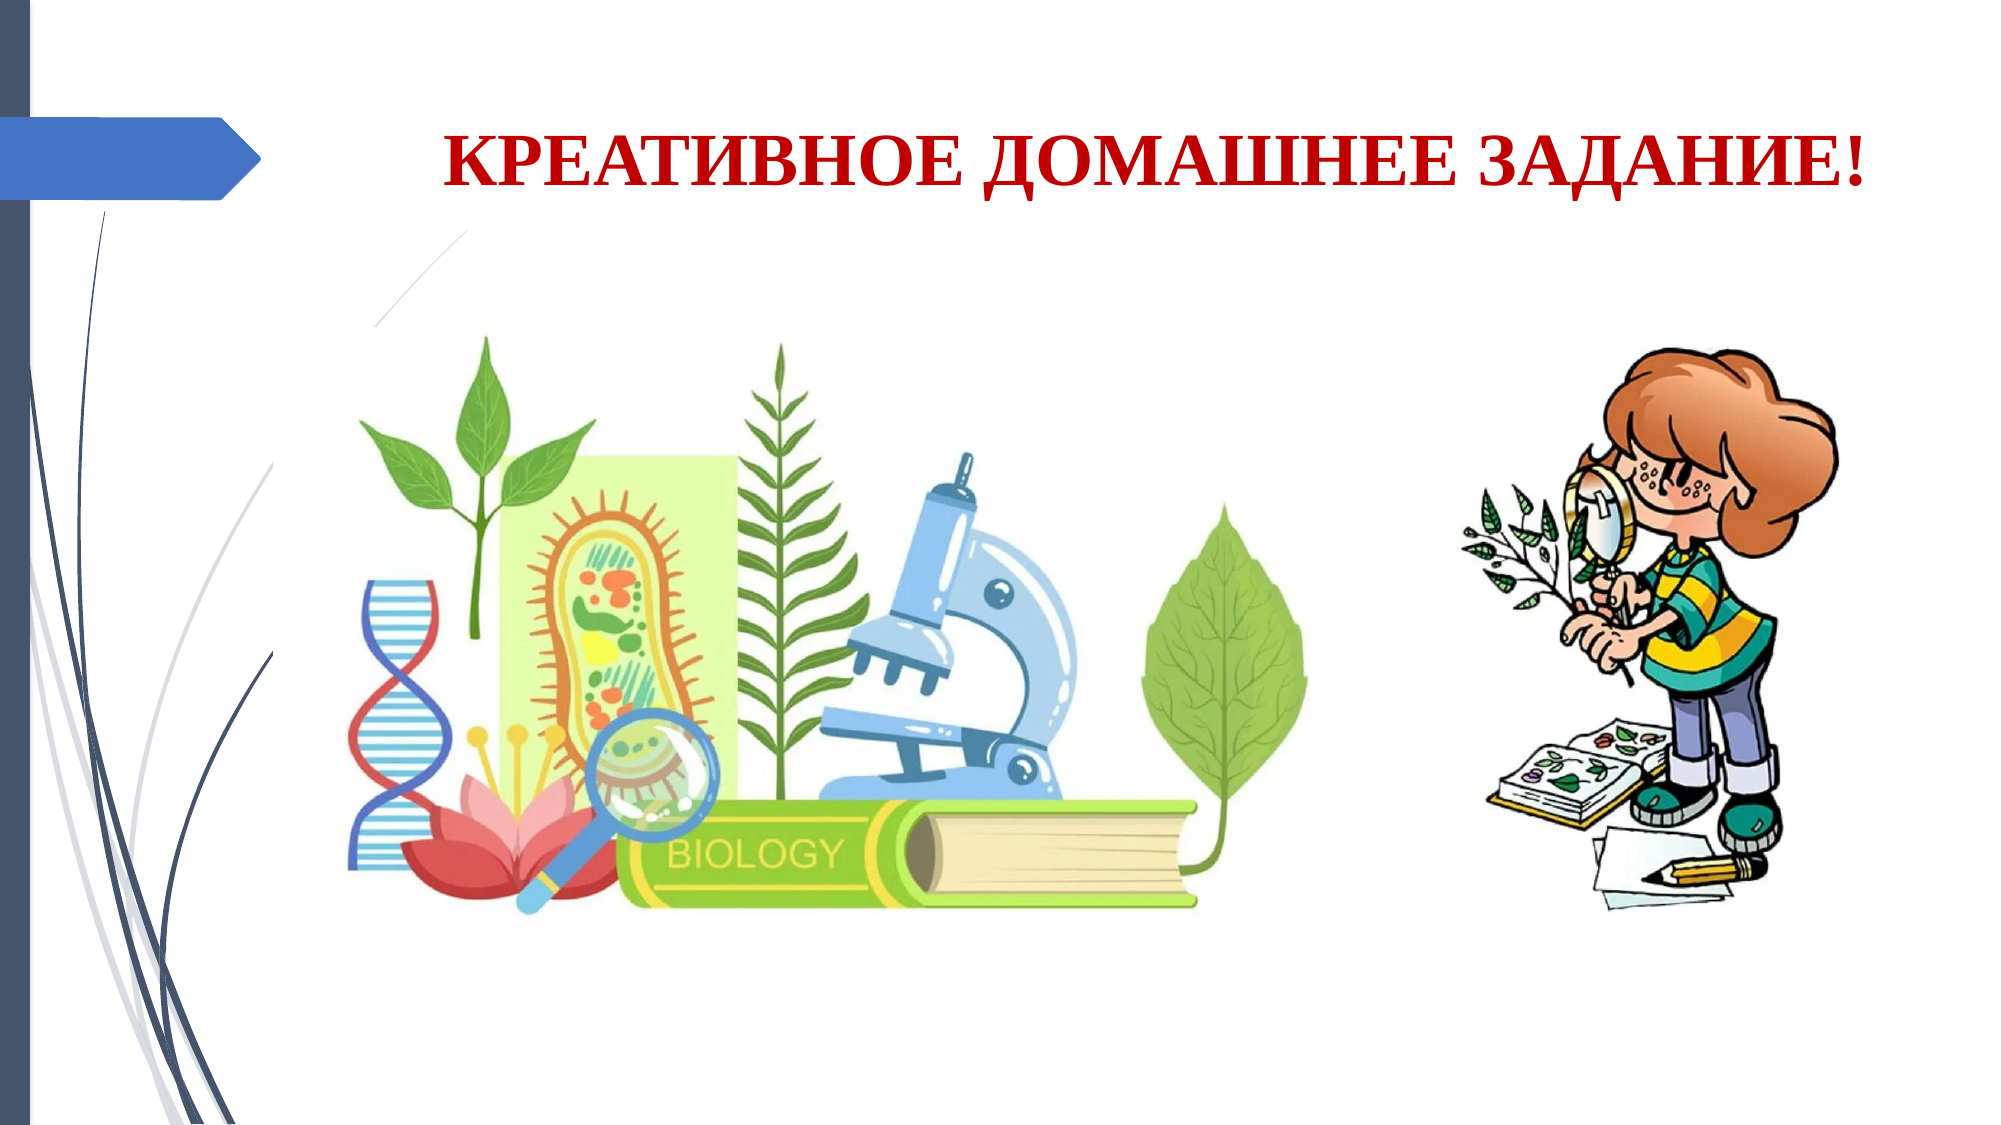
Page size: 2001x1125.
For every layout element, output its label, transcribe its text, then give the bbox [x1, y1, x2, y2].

title КРЕАТИВНОЕ ДОМАШНЕЕ ЗАДАНИЕ! [425, 102, 1888, 313]
picture [273, 327, 1897, 940]
